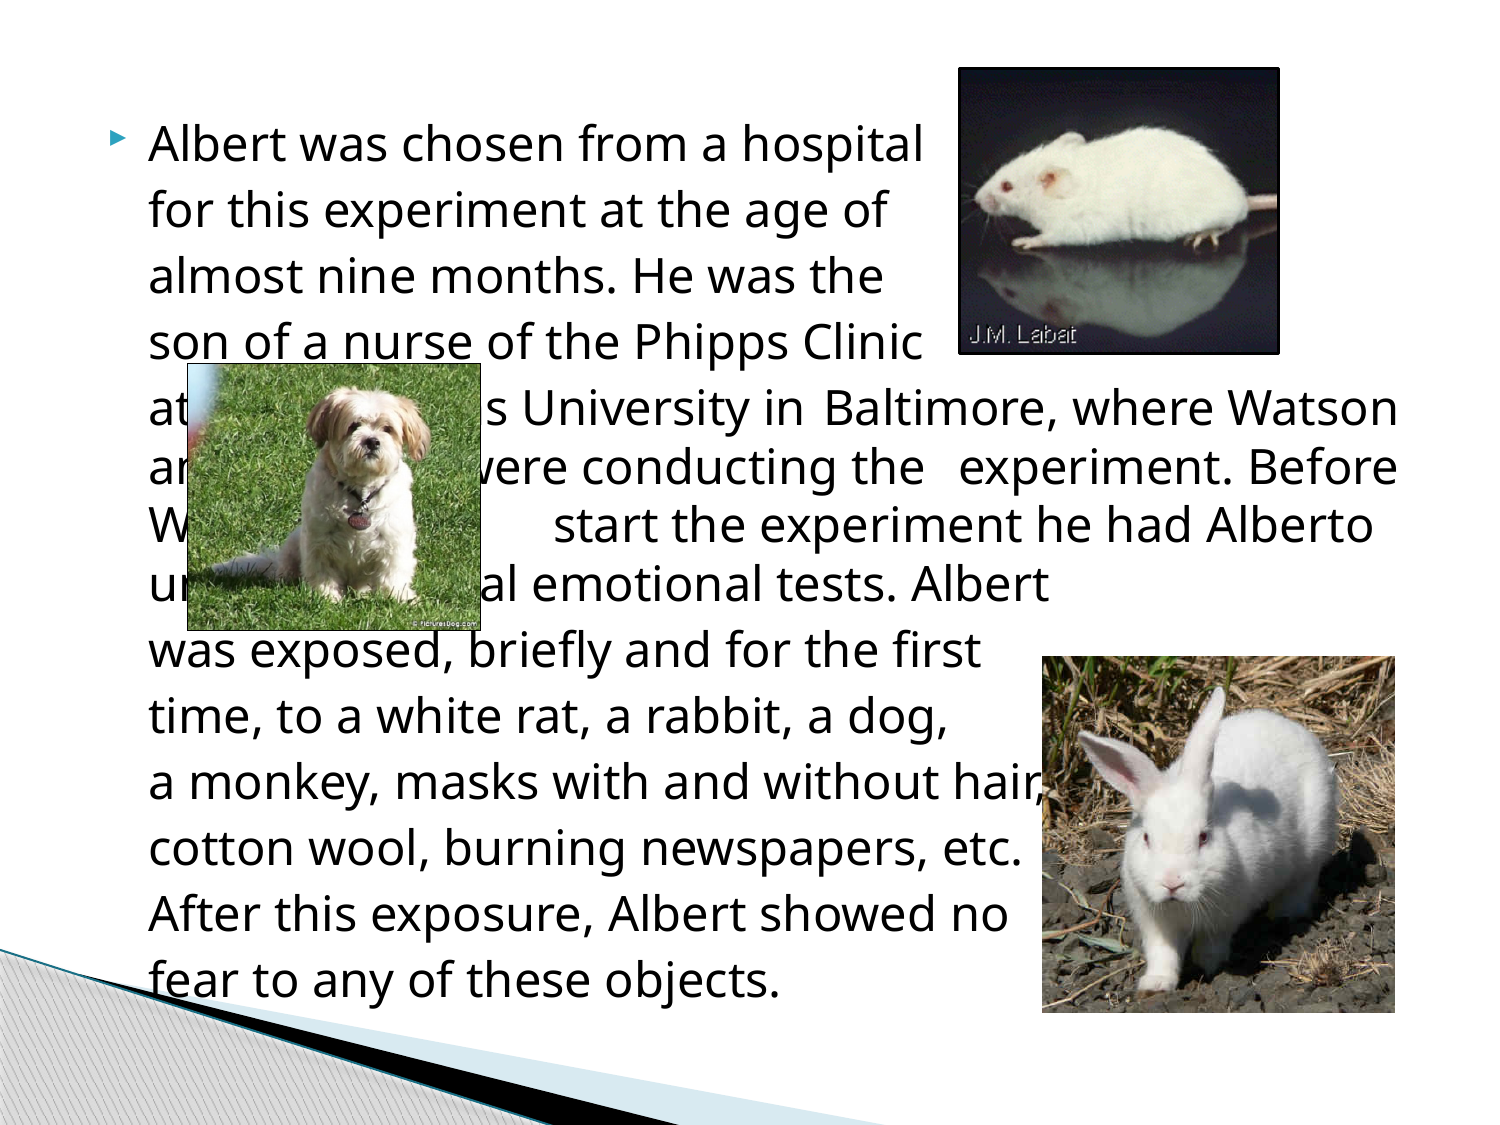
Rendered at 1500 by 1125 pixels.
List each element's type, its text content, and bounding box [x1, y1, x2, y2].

picture [960, 70, 1278, 352]
picture [1042, 655, 1395, 1013]
picture [187, 363, 481, 631]
list Albert was chosen from a hospital for this experiment at the age of almost nine months. He was the son of a nurse of the Phipps Clinic at John Hopkins University in Baltimore, where Watson and Rayner were conducting the experiment. Before Watson could start the experiment he had Alberto undergo several emotional tests. Albert was exposed, briefly and for the first time, to a white rat, a rabbit, a dog, a monkey, masks with and without hair, cotton wool, burning newspapers, etc. After this exposure, Albert showed no fear to any of these objects. [75, 105, 1425, 1079]
